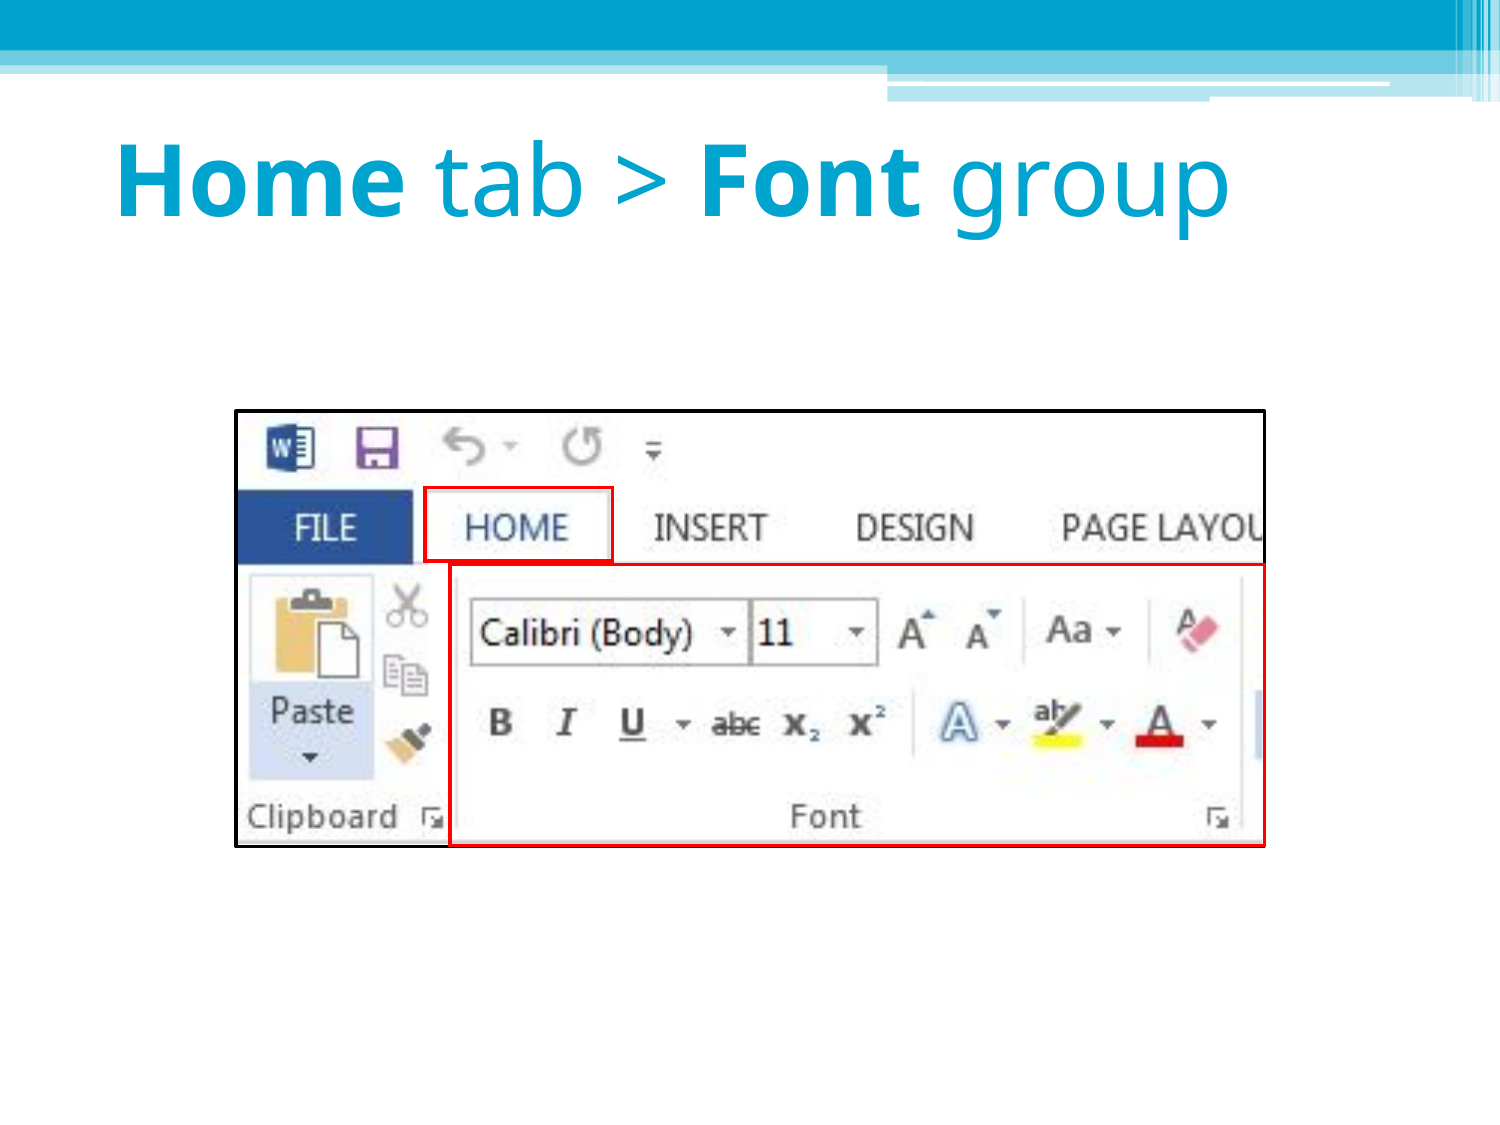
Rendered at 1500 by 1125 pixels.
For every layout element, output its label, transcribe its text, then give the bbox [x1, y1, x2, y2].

text_box Home tab > Font group [87, 102, 1363, 250]
picture [237, 412, 1263, 846]
